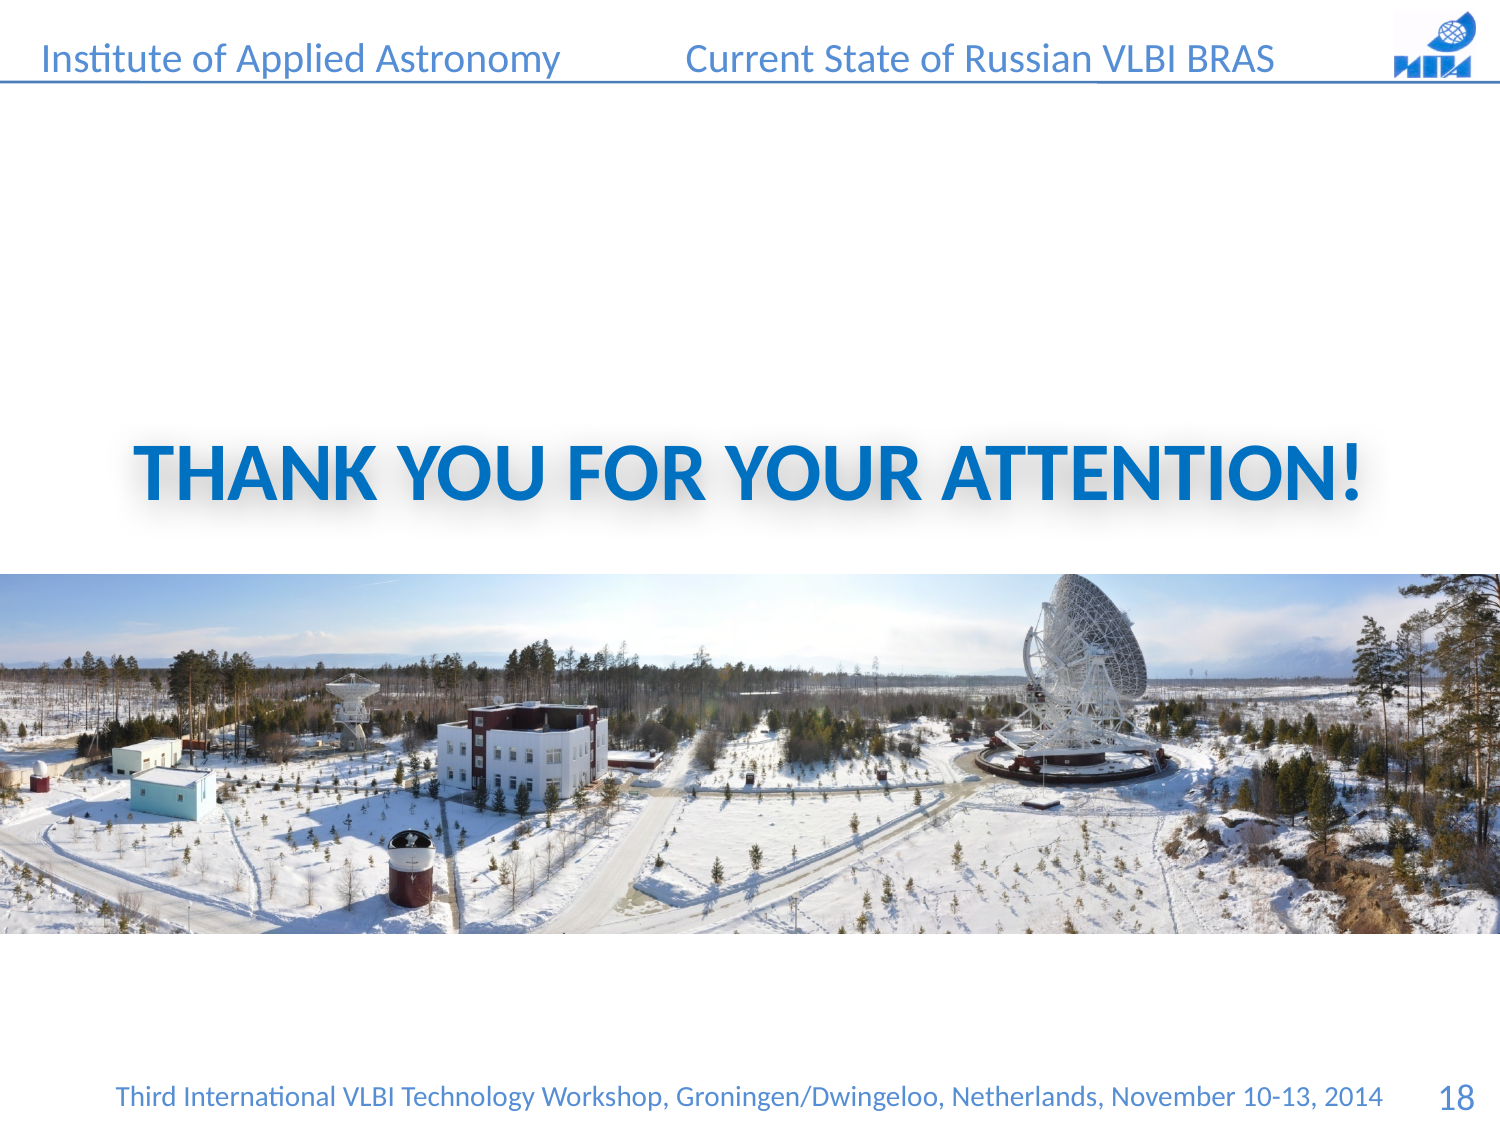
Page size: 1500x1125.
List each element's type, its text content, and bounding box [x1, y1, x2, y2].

text_box THANK YOU FOR YOUR ATTENTION! [0, 410, 1500, 525]
picture [1394, 11, 1476, 78]
picture [0, 573, 1500, 934]
